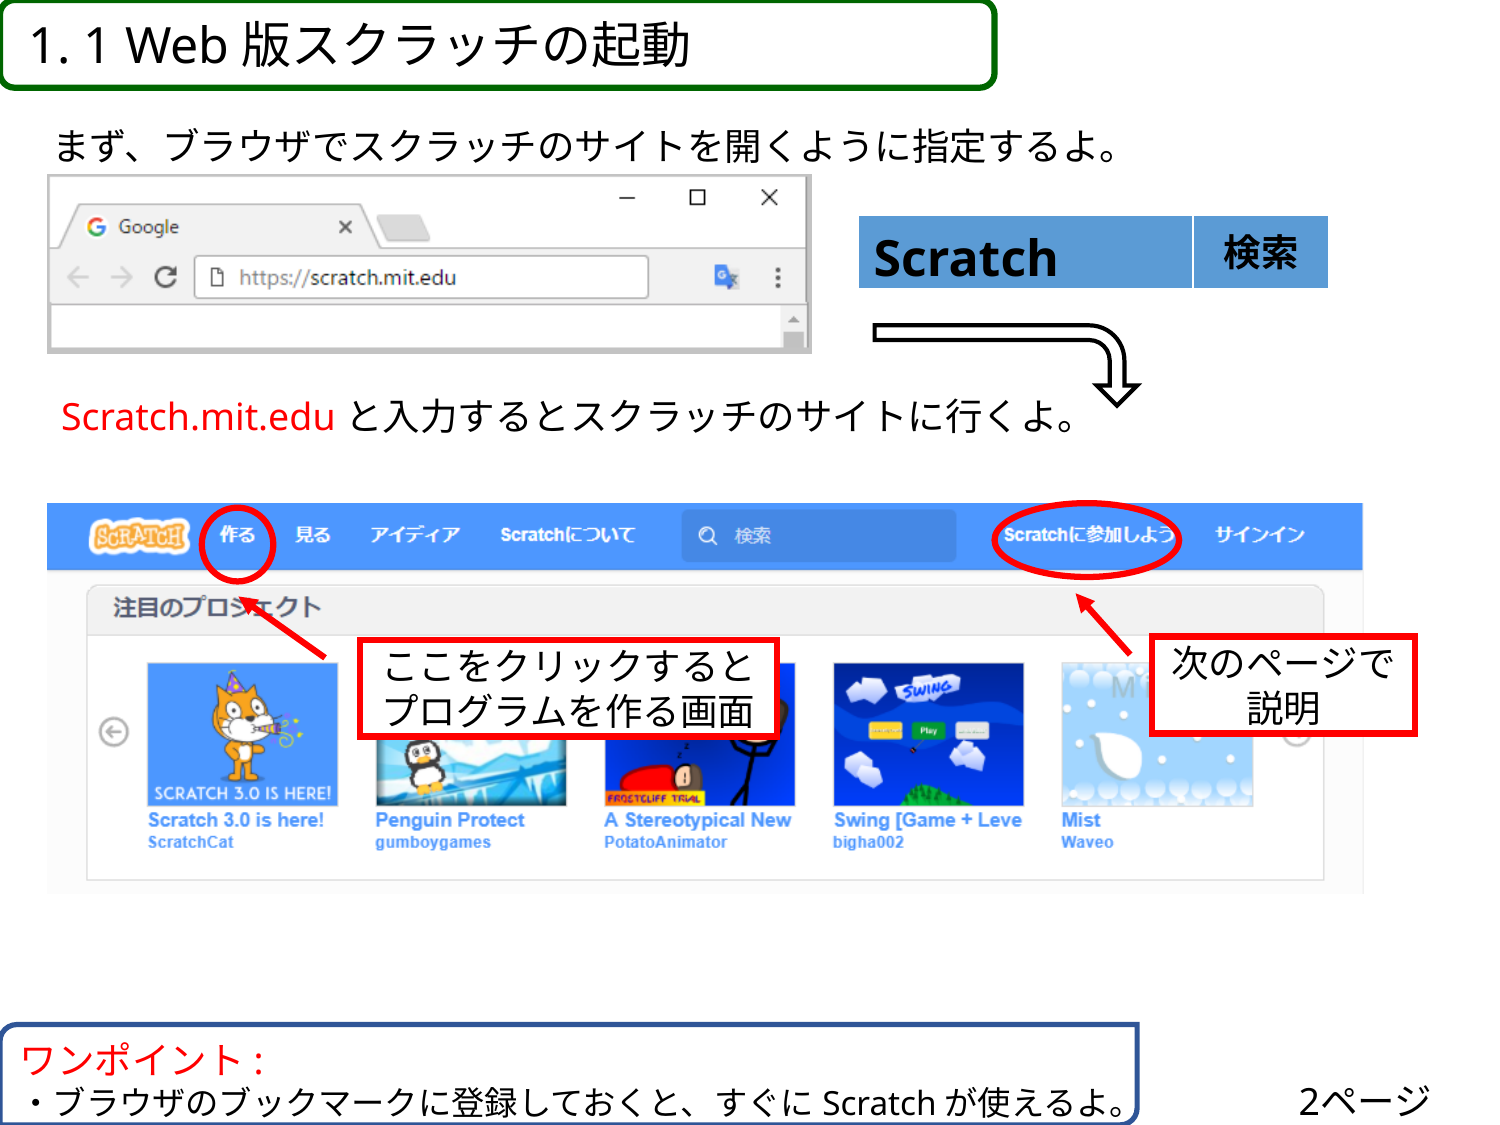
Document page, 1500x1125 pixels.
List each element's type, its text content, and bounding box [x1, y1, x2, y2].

text_box ワンポイント: ・ブラウザのブックマークに登録しておくと、すぐにScratchが使えるよ。 [0, 1023, 1139, 1125]
text_box 次のページで説明 [1364, 635, 1416, 734]
table_header Scratch [859, 216, 1192, 288]
text_box 1. 1 Web版スクラッチの起動. [0, 0, 996, 89]
text_box まず、ブラウザでスクラッチのサイトを開くように指定するよ。 Scratch.mit.eduと入力するとスクラッチのサイトに行くよ。 [0, 115, 1473, 446]
picture [47, 174, 812, 355]
picture [47, 503, 1364, 894]
table_header 検索 [1194, 216, 1328, 288]
text_box [873, 324, 1140, 408]
text_box 2ページ [1283, 1070, 1500, 1125]
